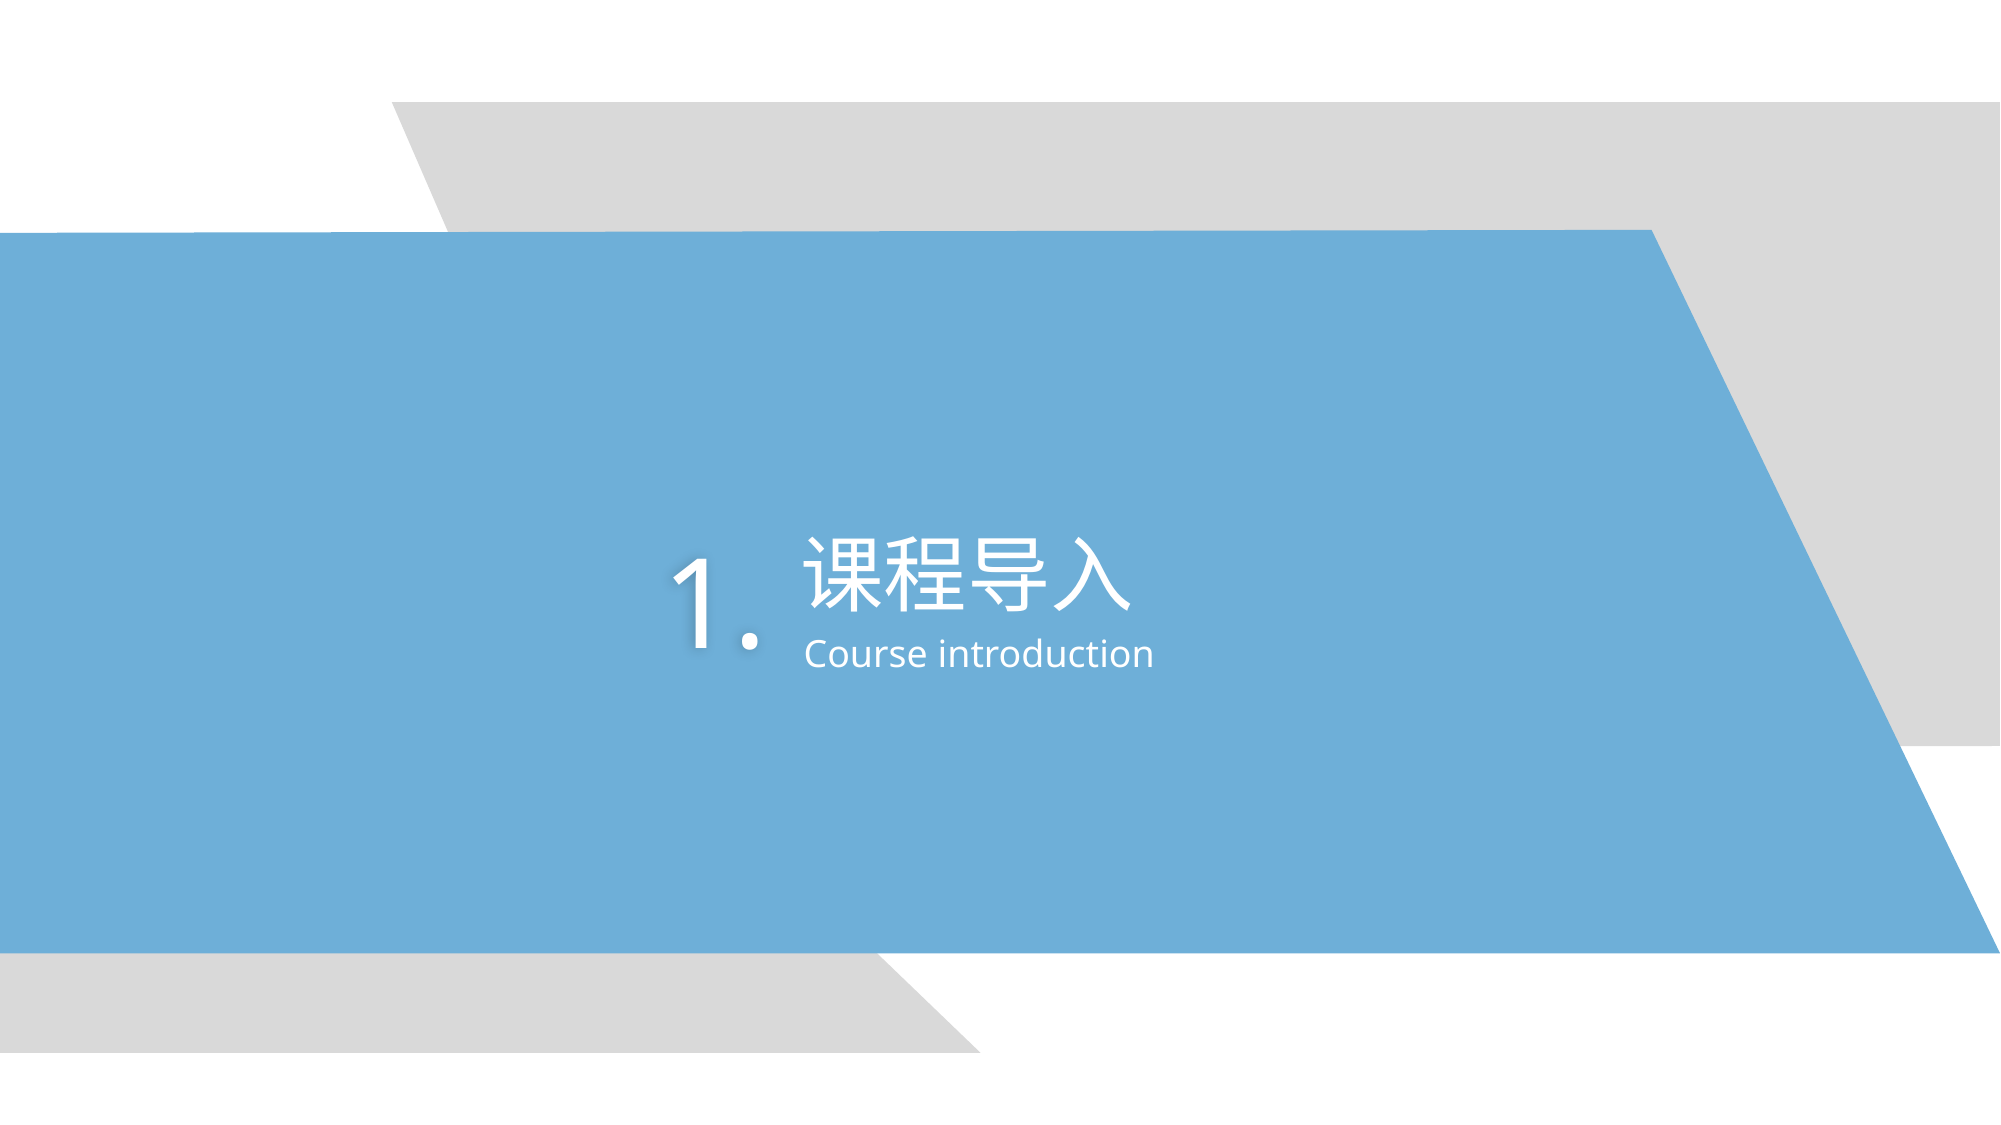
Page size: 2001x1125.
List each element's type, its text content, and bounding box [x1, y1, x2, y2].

text_box 课程导入 [786, 514, 1178, 622]
text_box 1. [647, 516, 786, 682]
text_box Course introduction [788, 622, 1296, 683]
